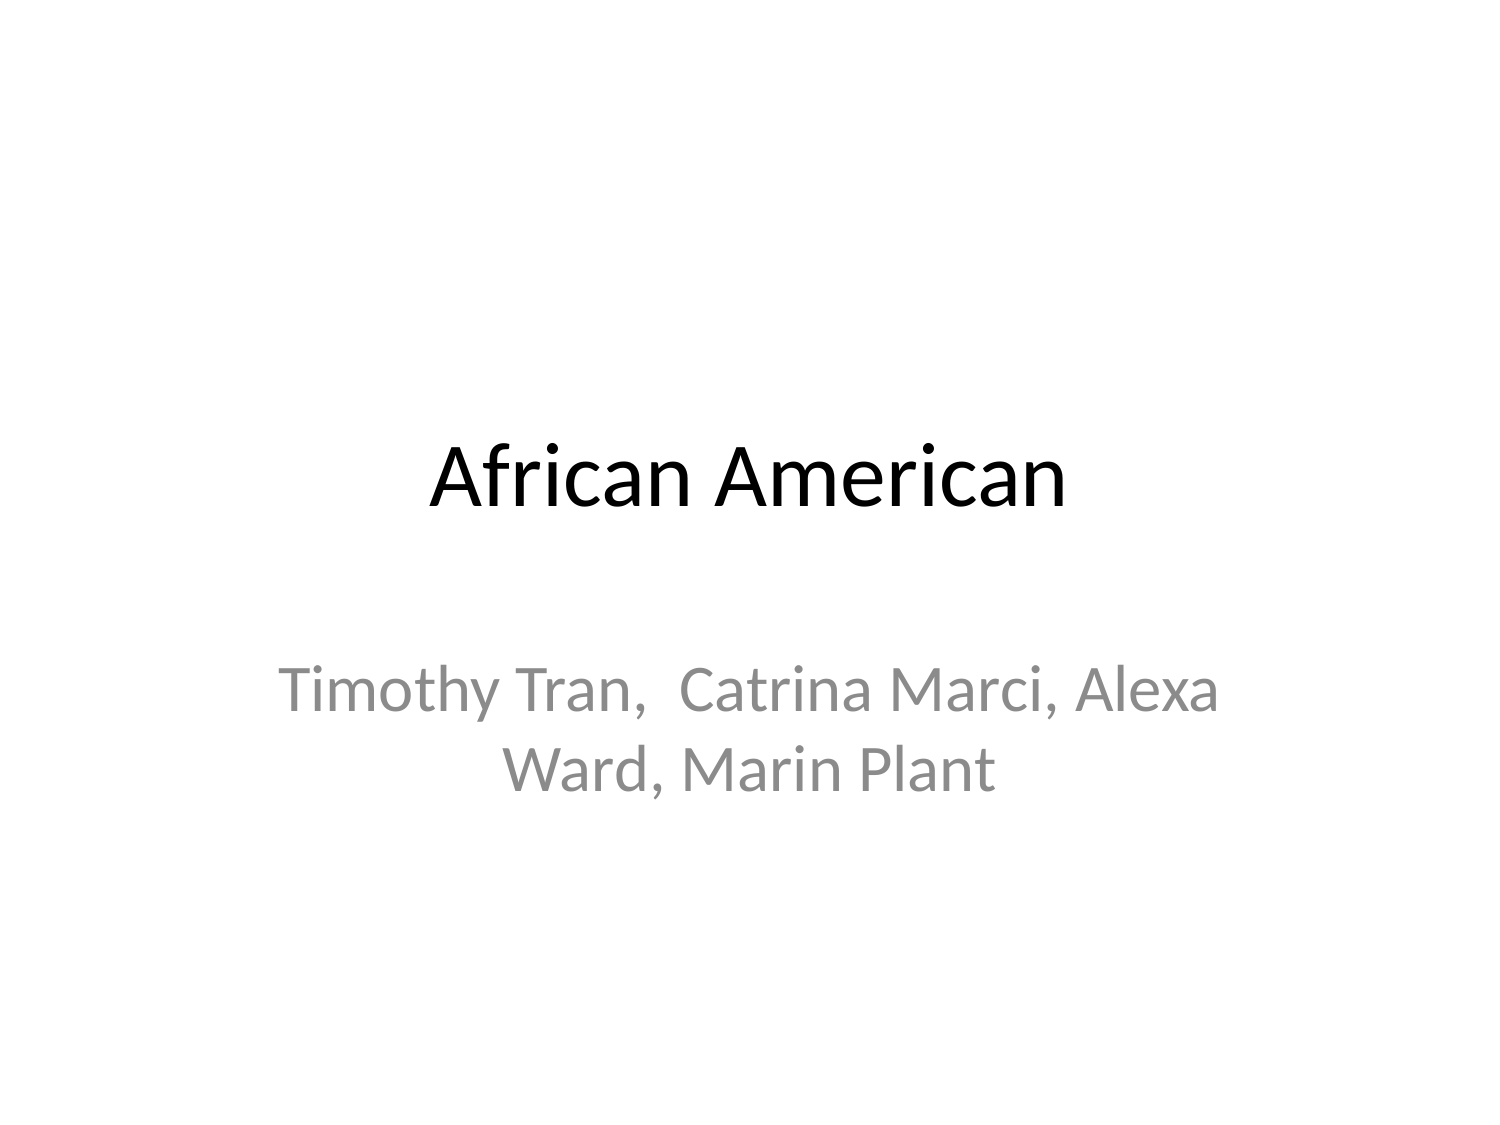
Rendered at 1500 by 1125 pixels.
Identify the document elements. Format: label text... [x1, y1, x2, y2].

title African American [112, 349, 1388, 591]
subtitle Timothy Tran, Catrina Marci, Alexa Ward, Marin Plant [225, 637, 1275, 925]
